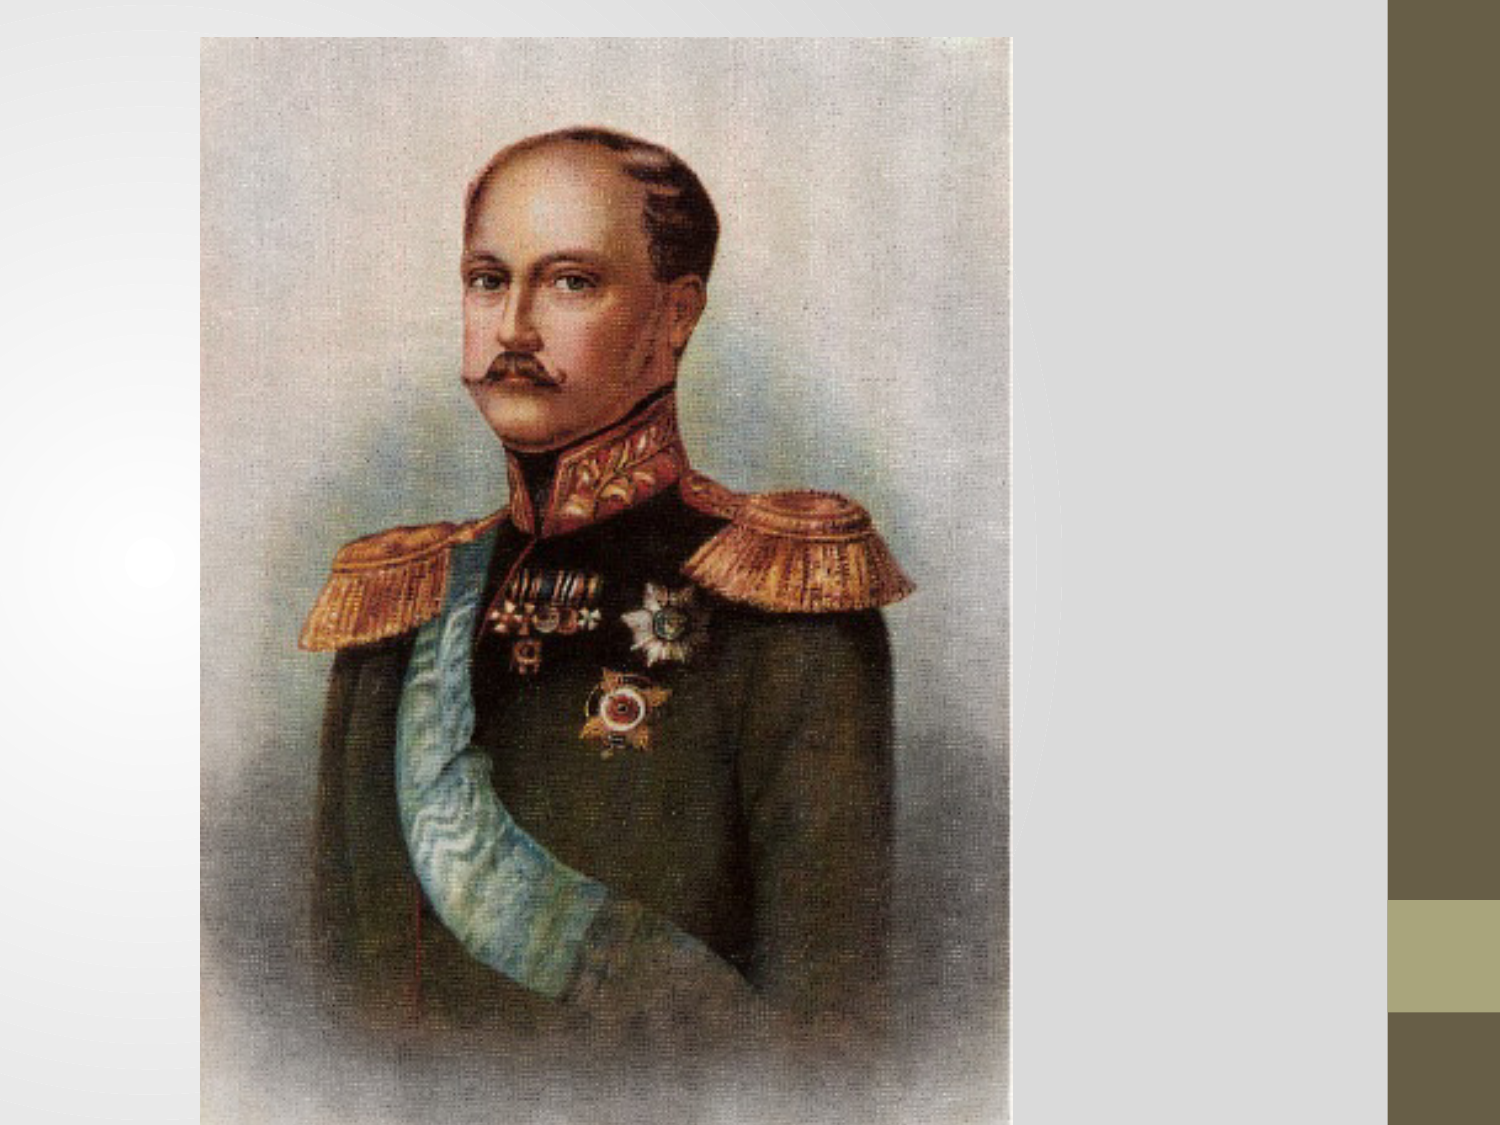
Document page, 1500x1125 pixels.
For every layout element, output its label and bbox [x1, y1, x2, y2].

picture [199, 36, 1013, 1125]
